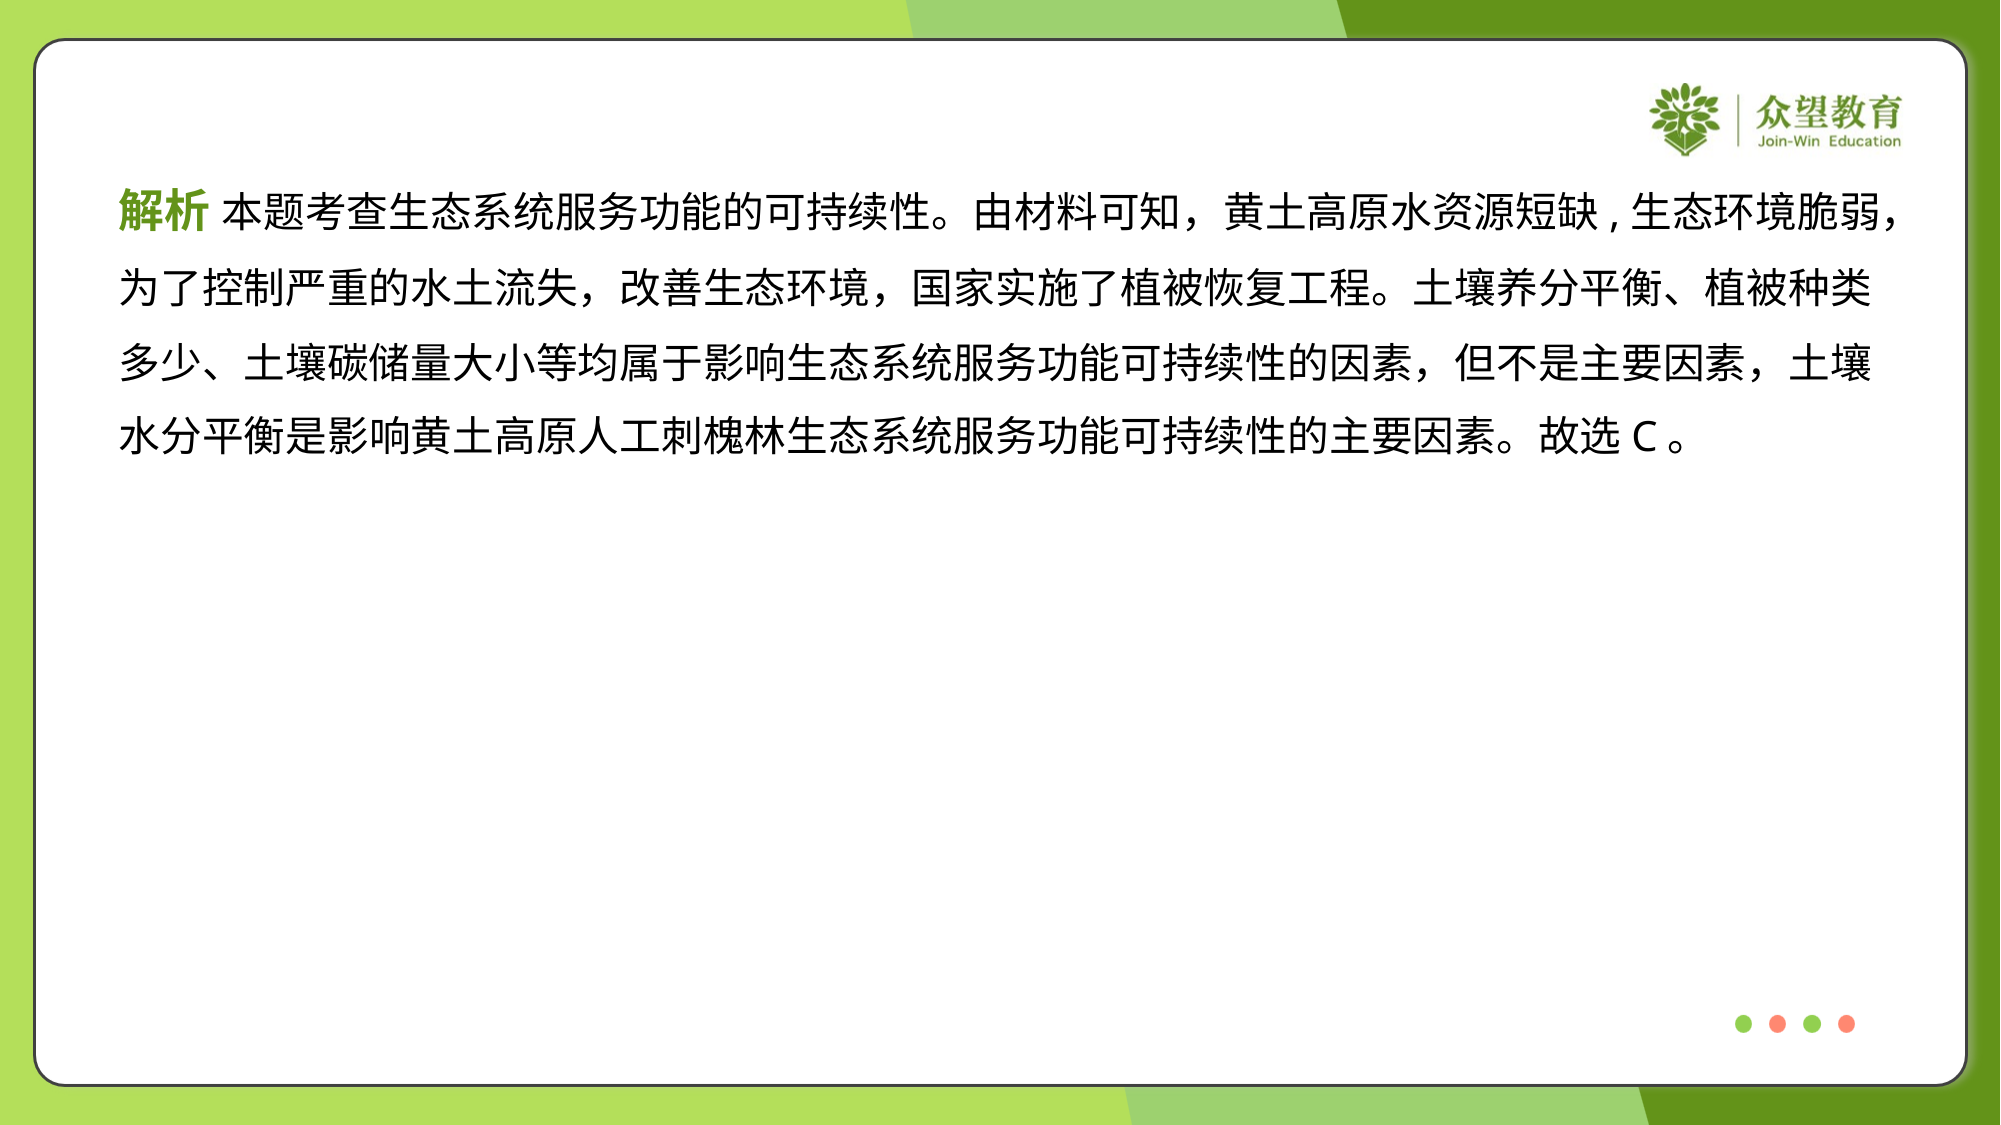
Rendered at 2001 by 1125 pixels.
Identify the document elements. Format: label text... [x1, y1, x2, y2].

picture [0, 0, 2000, 1125]
text_box 解析 本题考查生态系统服务功能的可持续性。由材料可知，黄土高原水资源短缺,生态环境脆弱， 为了控制严重的水土流失，改善生态环境，国家实施了植被恢复工程。土壤养分平衡、植被种类 多少、土壤碳储量大小等均属于影响生态系统服务功能可持续性的因素，但不是主要因素，土壤 水分平衡是影响黄土高原人工刺槐林生态系统服务功能可持续性的主要因素。故选C。 [118, 159, 1883, 452]
